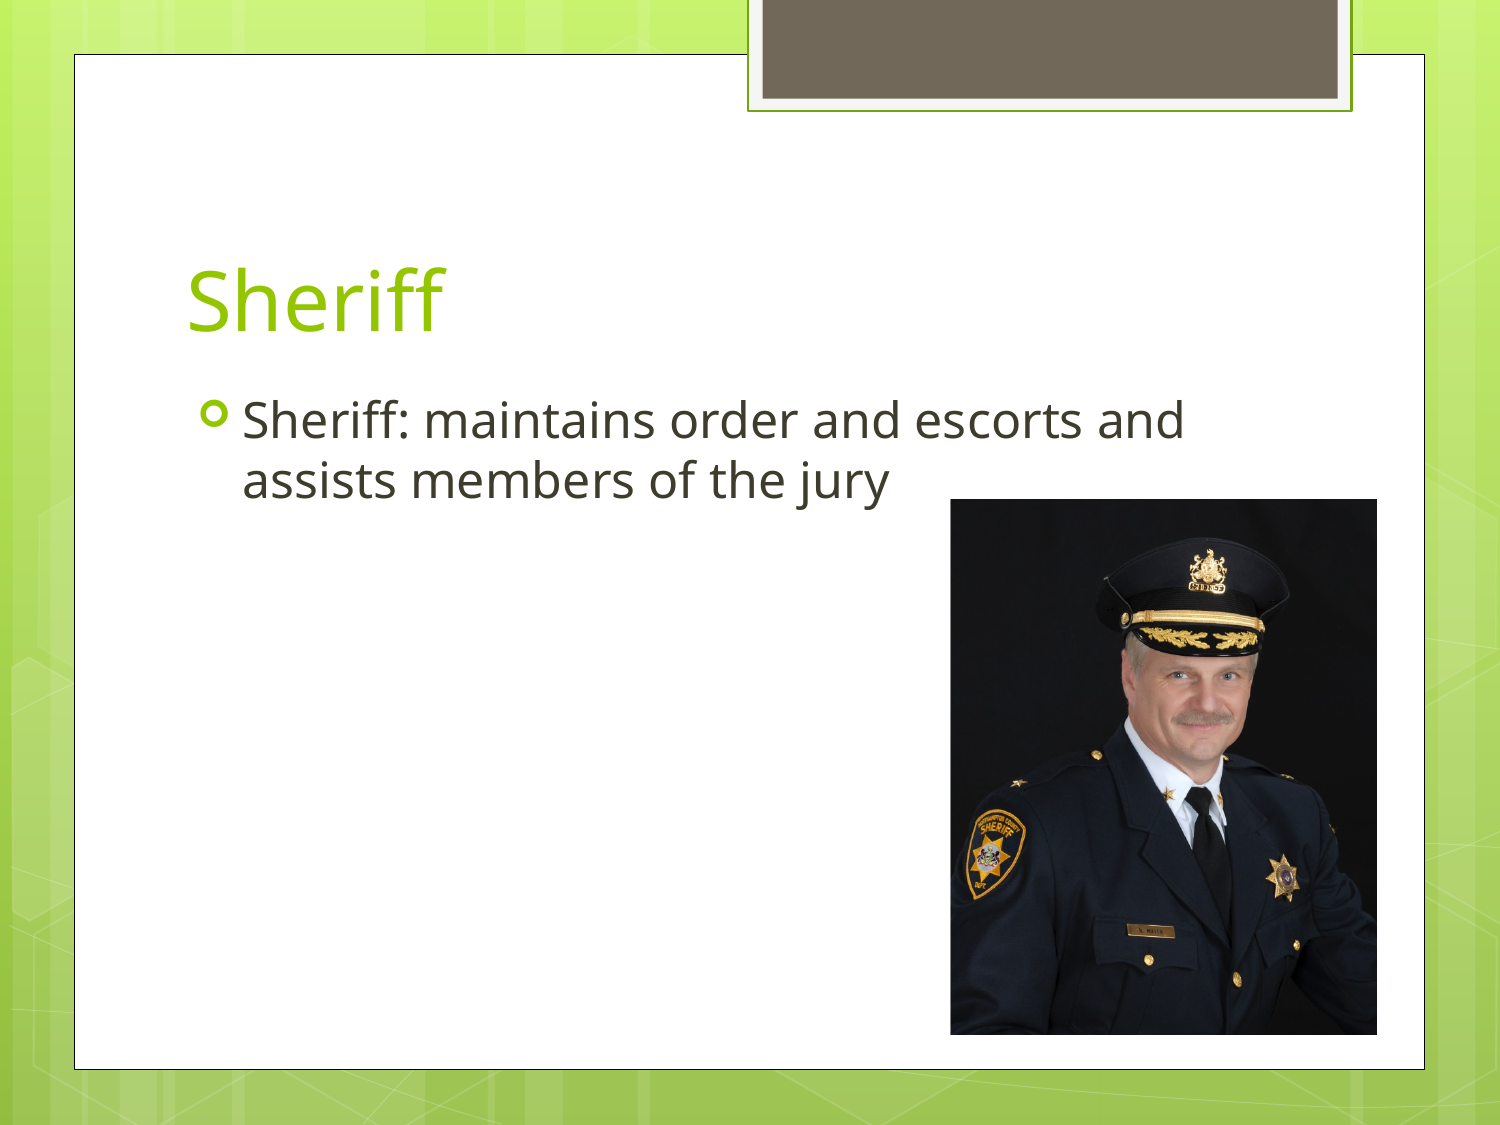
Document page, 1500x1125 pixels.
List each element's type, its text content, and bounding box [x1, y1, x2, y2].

picture [949, 499, 1377, 1035]
title Sheriff [171, 168, 1324, 357]
list Sheriff: maintains order and escorts and assists members of the jury [171, 381, 1283, 957]
